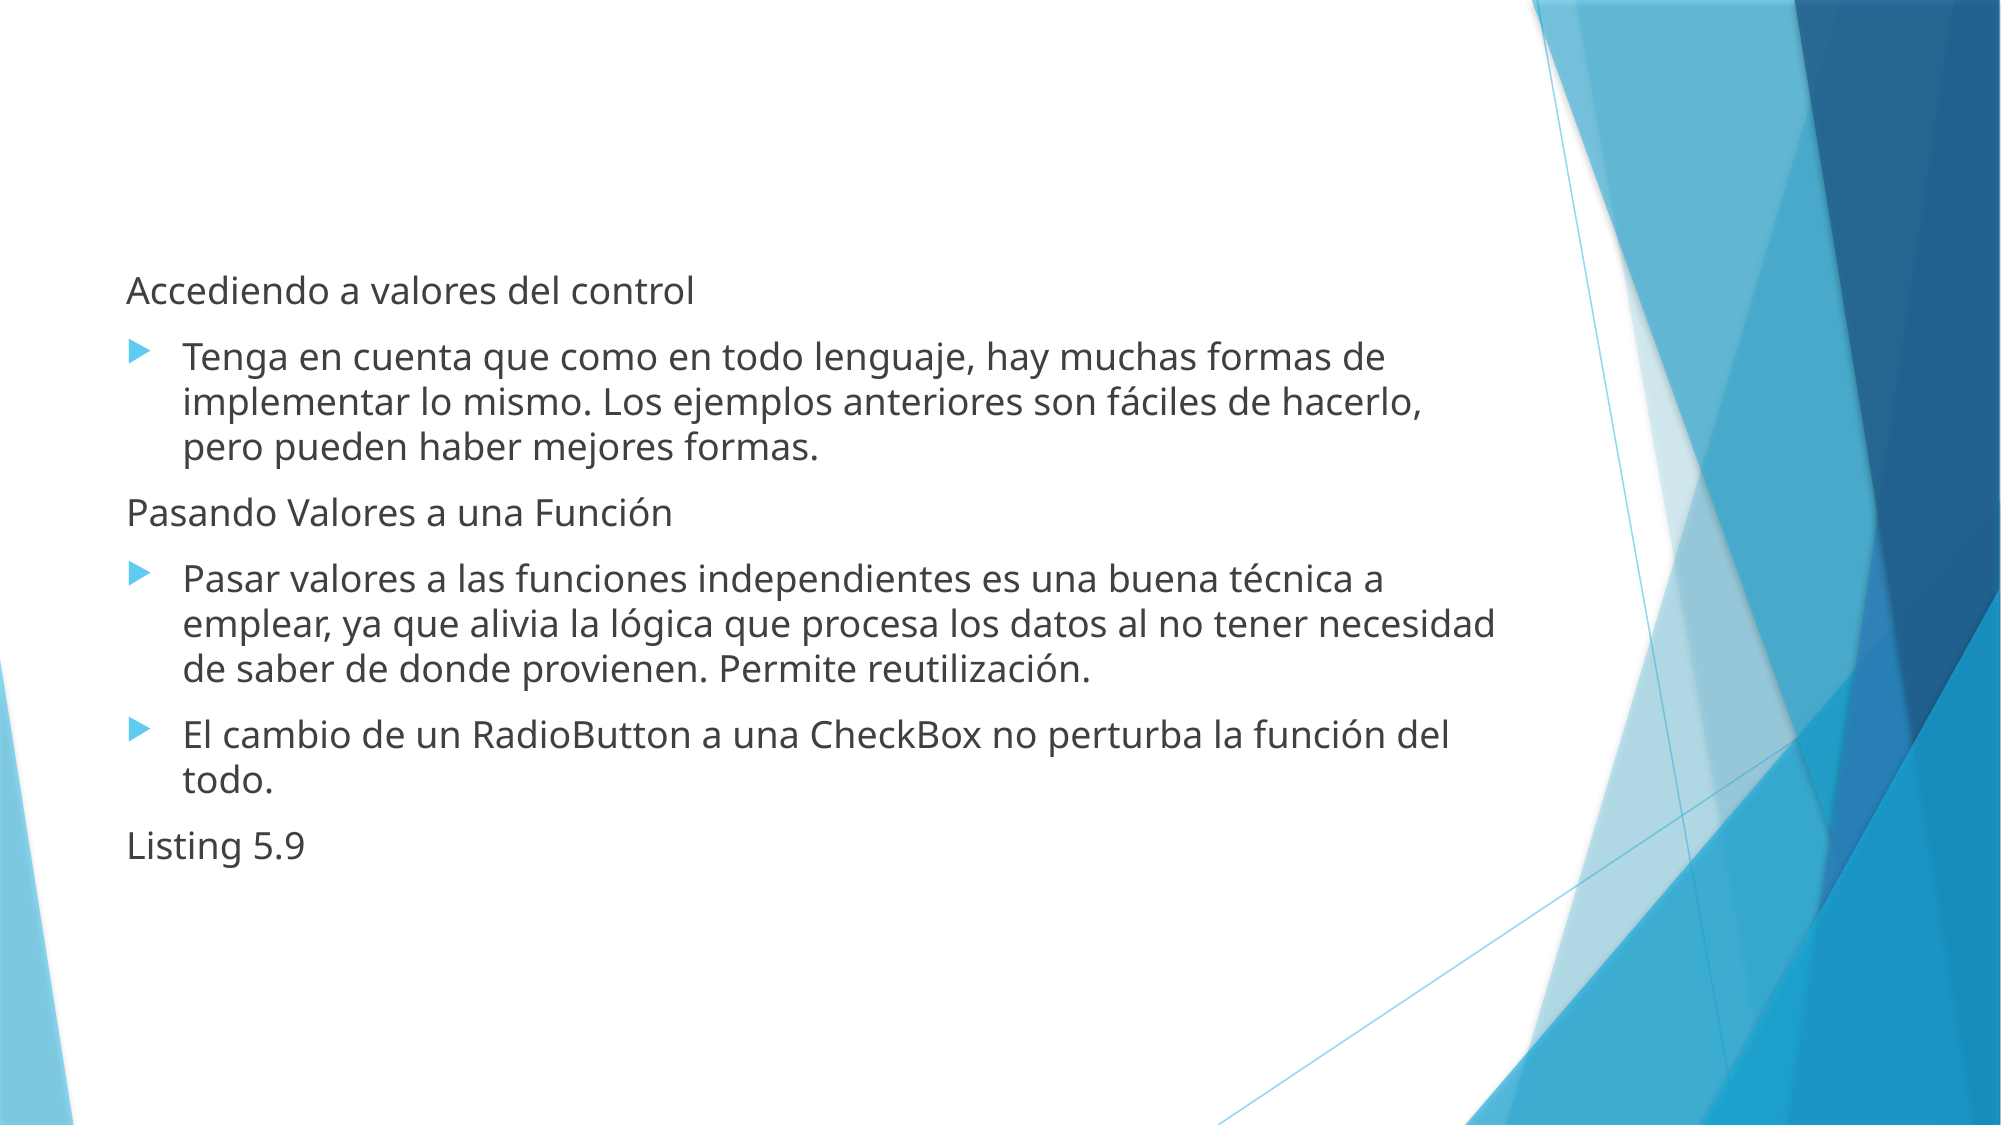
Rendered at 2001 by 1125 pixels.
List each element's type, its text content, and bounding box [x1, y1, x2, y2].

list Accediendo a valores del control Tenga en cuenta que como en todo lenguaje, hay muchas formas de implementar lo mismo. Los ejemplos anteriores son fáciles de hacerlo, pero pueden haber mejores formas. Pasando Valores a una Función Pasar valores a las funciones independientes es una buena técnica a emplear, ya que alivia la lógica que procesa los datos al no tener necesidad de saber de donde provienen. Permite reutilización. El cambio de un RadioButton a una CheckBox no perturba la función del todo. Listing 5.9 [111, 259, 1522, 991]
